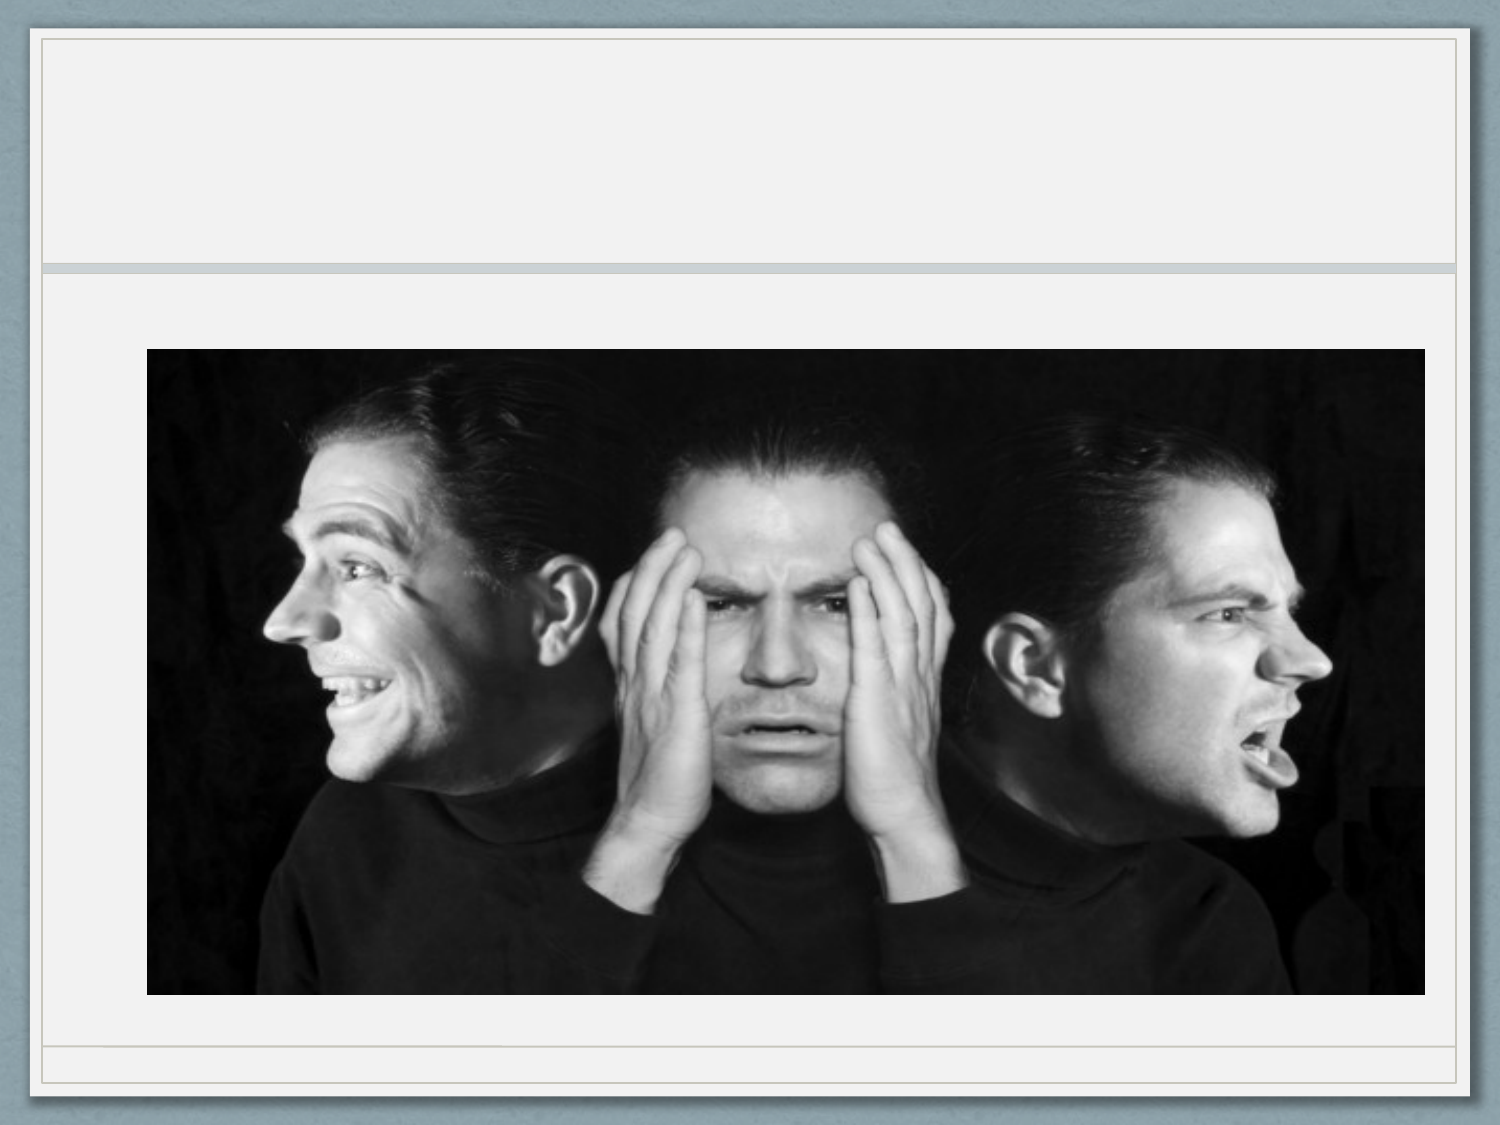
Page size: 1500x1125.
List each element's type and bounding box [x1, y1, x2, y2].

picture [147, 349, 1426, 996]
